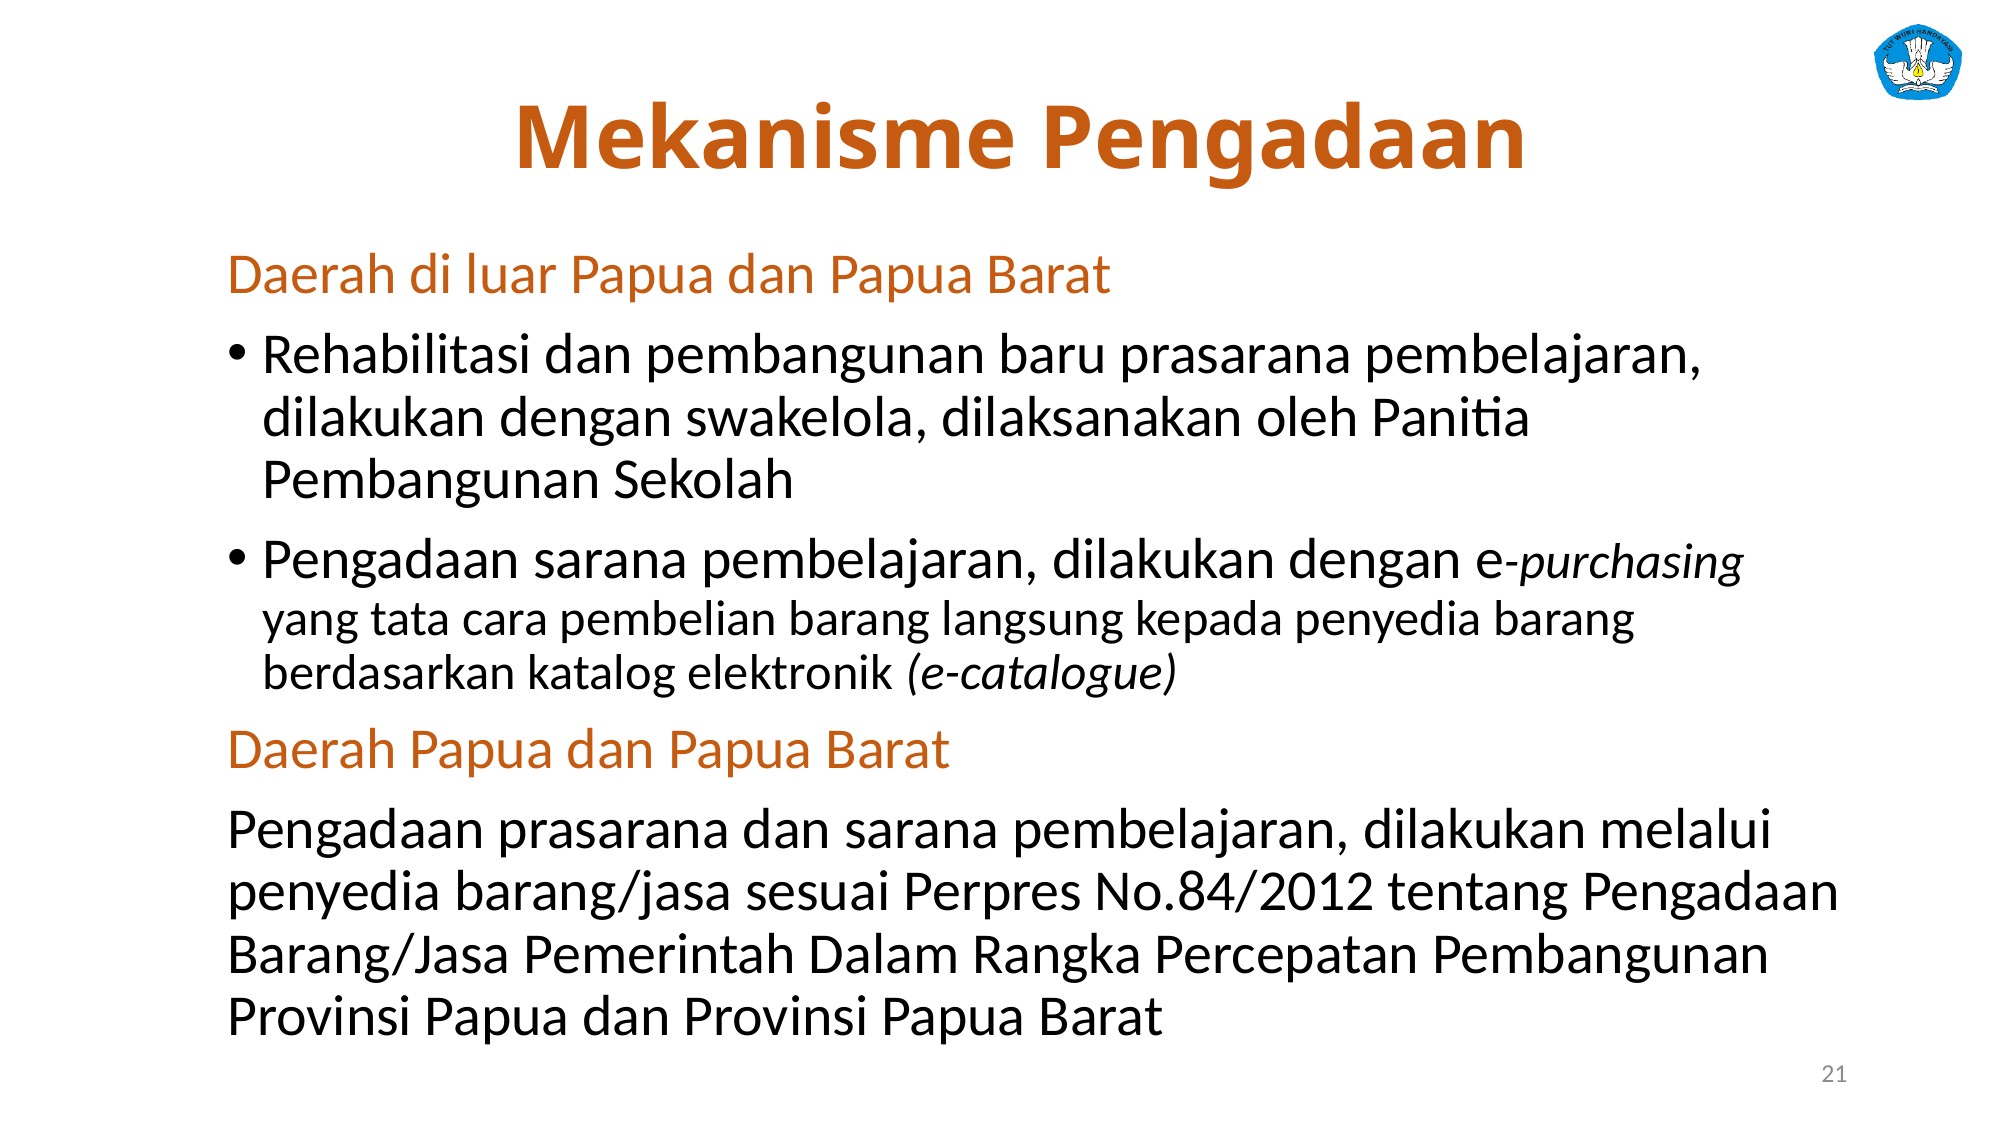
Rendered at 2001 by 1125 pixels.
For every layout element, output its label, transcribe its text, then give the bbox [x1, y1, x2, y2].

picture [1874, 61, 1902, 100]
picture [1924, 24, 1962, 49]
picture [1884, 37, 1953, 92]
picture [1934, 67, 1962, 100]
picture [1874, 24, 1913, 51]
list Daerah di luar Papua dan Papua Barat Rehabilitasi dan pembangunan baru prasarana pembelajaran, dilakukan dengan swakelola, dilaksanakan oleh Panitia Pembangunan Sekolah Pengadaan sarana pembelajaran, dilakukan dengan e-purchasing yang tata cara pembelian barang langsung kepada penyedia barang berdasarkan katalog elektronik (e-catalogue) Daerah Papua dan Papua Barat Pengadaan prasarana dan sarana pembelajaran, dilakukan melalui penyedia barang/jasa sesuai Perpres No.84/2012 tentang Pengadaan Barang/Jasa Pemerintah Dalam Rangka Percepatan Pembangunan Provinsi Papua dan Provinsi Papua Barat [212, 236, 1859, 1057]
title Mekanisme Pengadaan [278, 62, 1764, 219]
slide_number 21 [1412, 1042, 1863, 1103]
